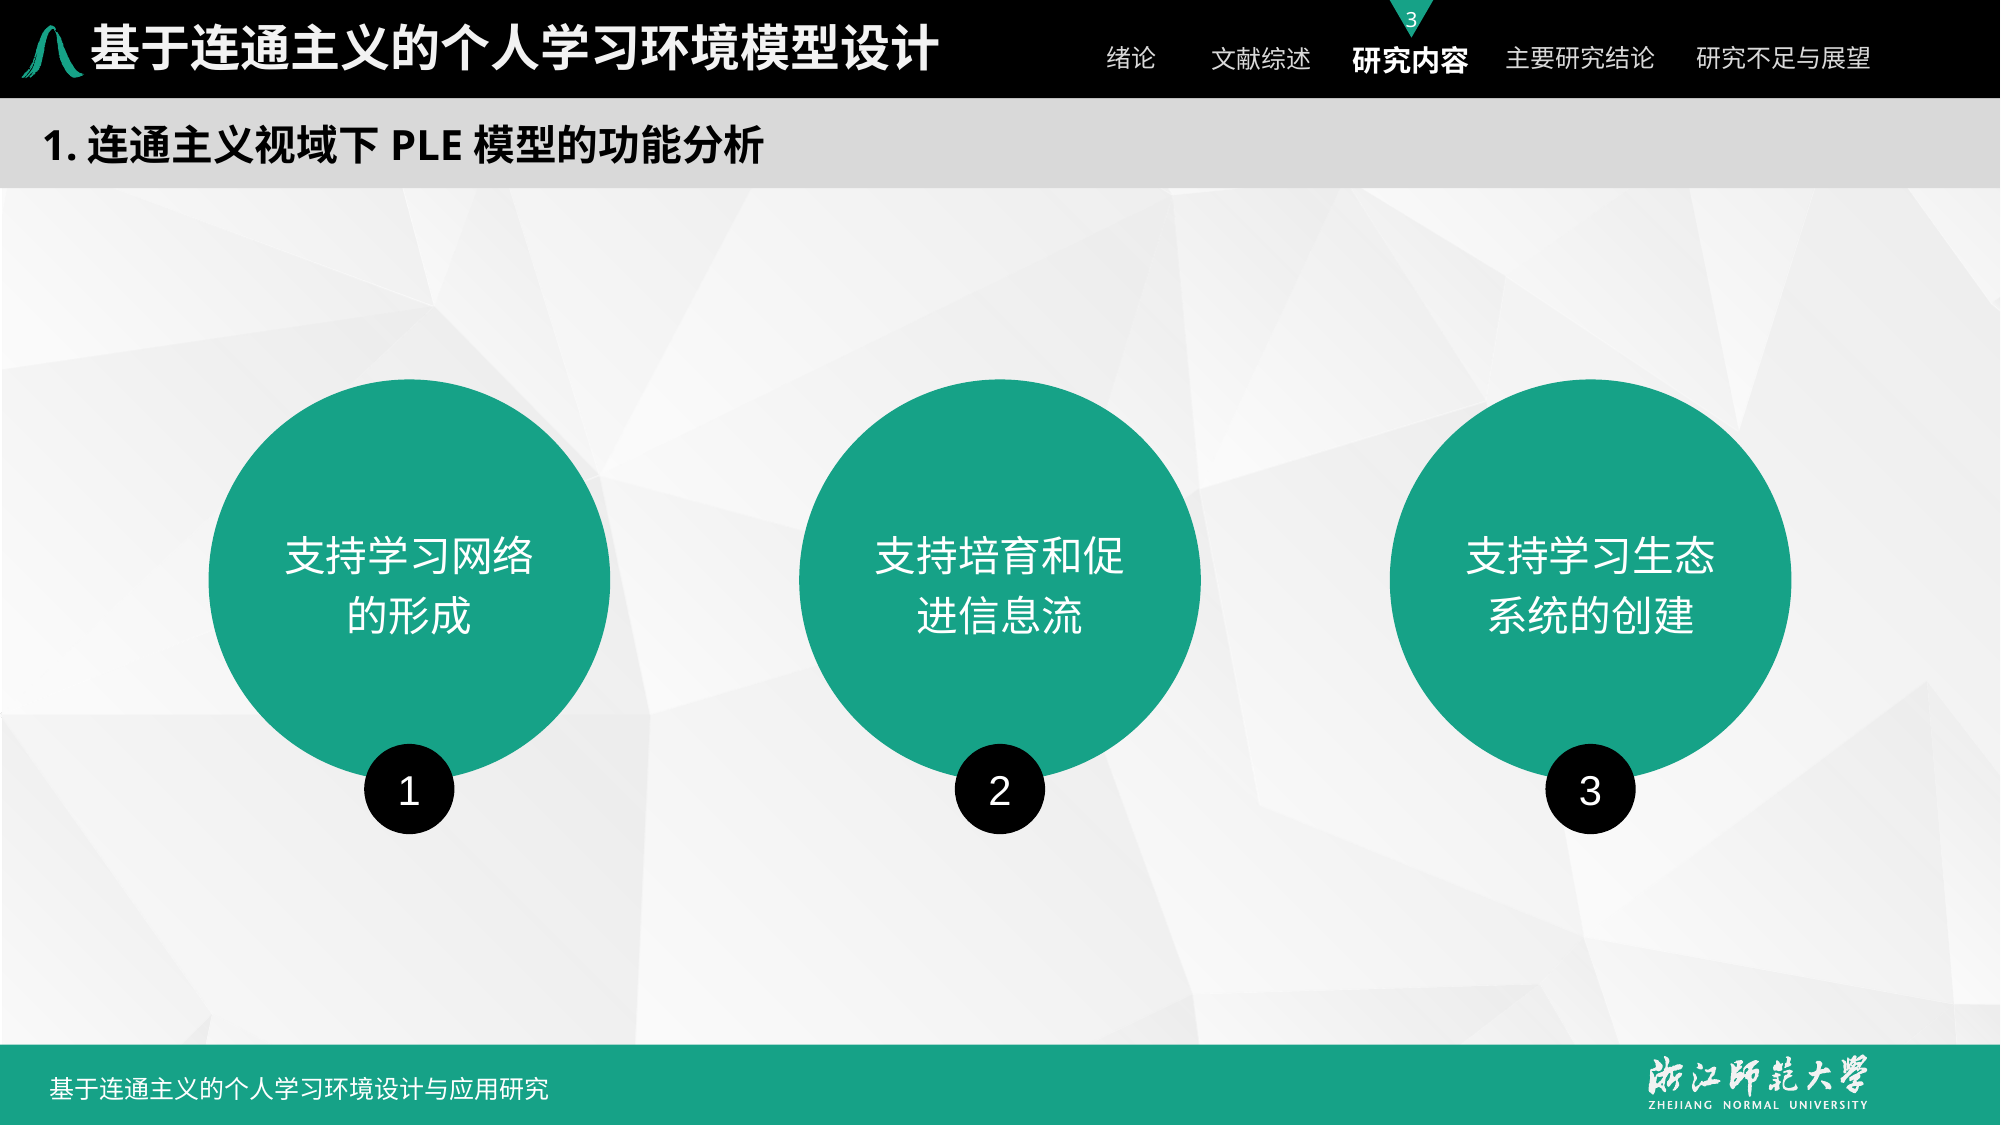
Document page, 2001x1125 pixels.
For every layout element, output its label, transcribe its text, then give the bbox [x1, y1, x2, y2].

text_box 支持学习网络 的形成 [207, 378, 612, 777]
text_box 支持培育和促进信息流 [798, 378, 1202, 777]
list 1.连通主义视域下PLE模型的功能分析 [27, 111, 835, 183]
text_box 支持学习生态系统的创建 [1388, 378, 1793, 777]
text_box 3 [1544, 742, 1637, 836]
text_box 2 [953, 742, 1047, 836]
text_box 1 [363, 742, 456, 836]
list 基于连通主义的个人学习环境模型设计 [75, 16, 965, 87]
picture [0, 0, 2001, 1125]
